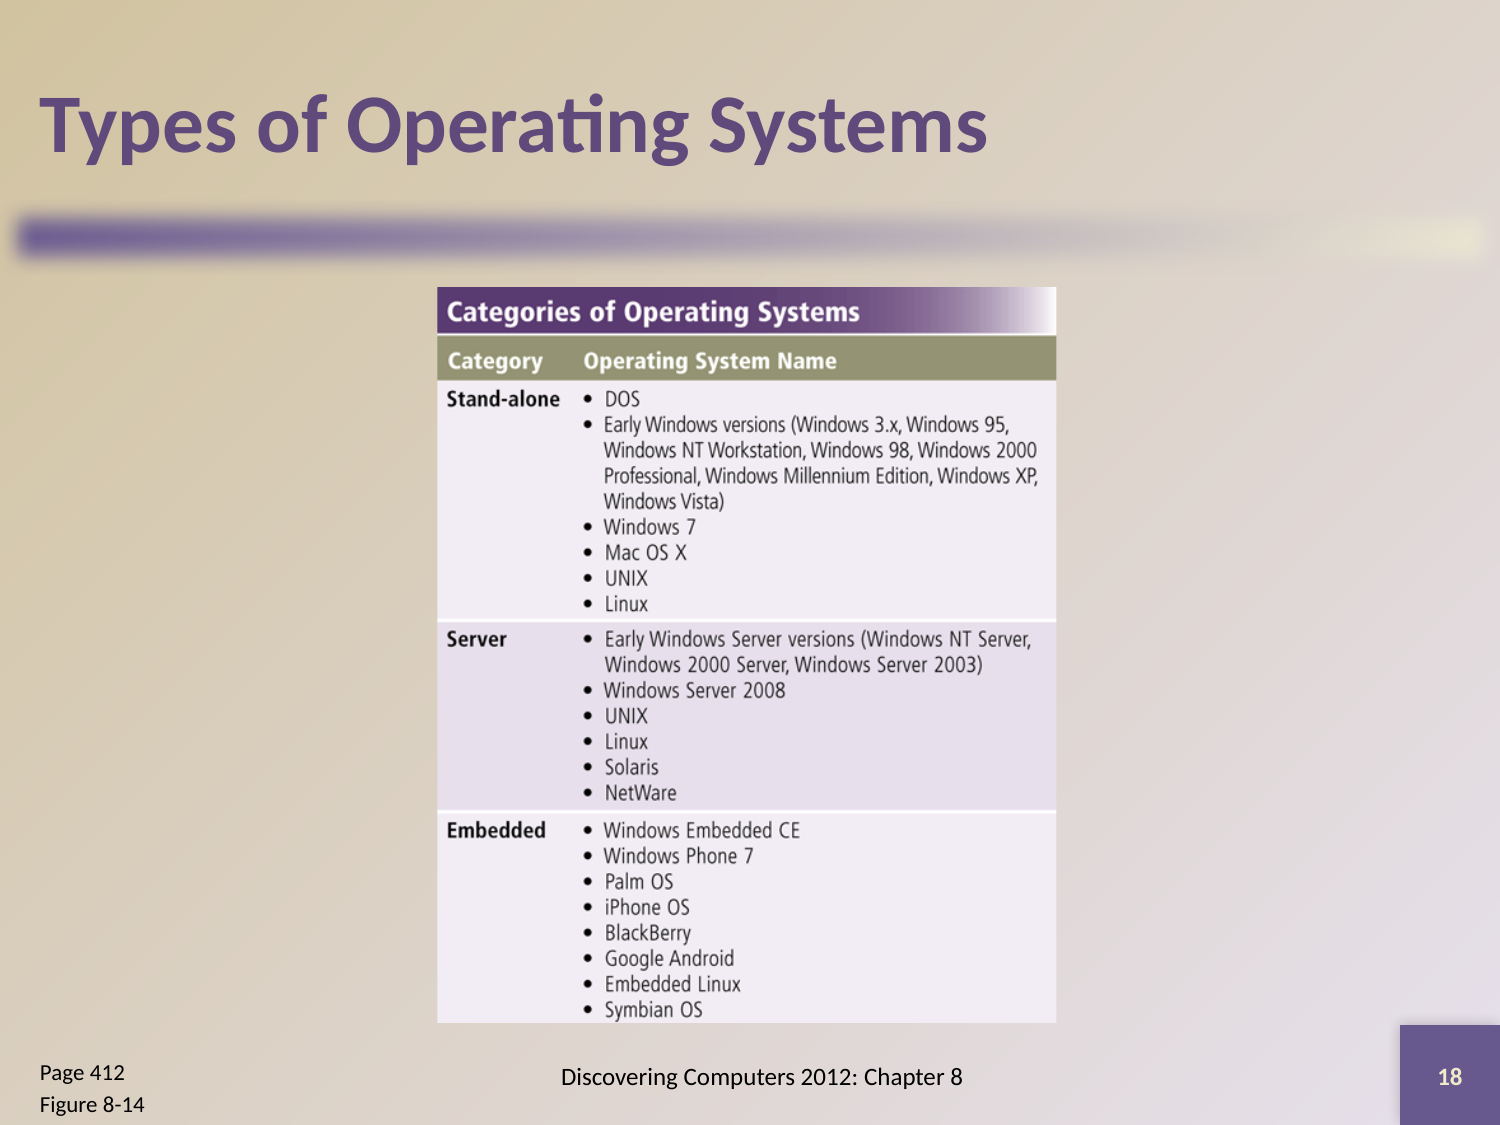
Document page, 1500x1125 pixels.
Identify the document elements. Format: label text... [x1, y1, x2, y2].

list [437, 287, 1057, 1023]
slide_number 18 [1400, 1025, 1500, 1125]
footer Discovering Computers 2012: Chapter 8 [450, 1037, 1075, 1113]
list Page 412 Figure 8-14 [24, 1050, 300, 1125]
title Types of Operating Systems [24, 24, 1475, 213]
